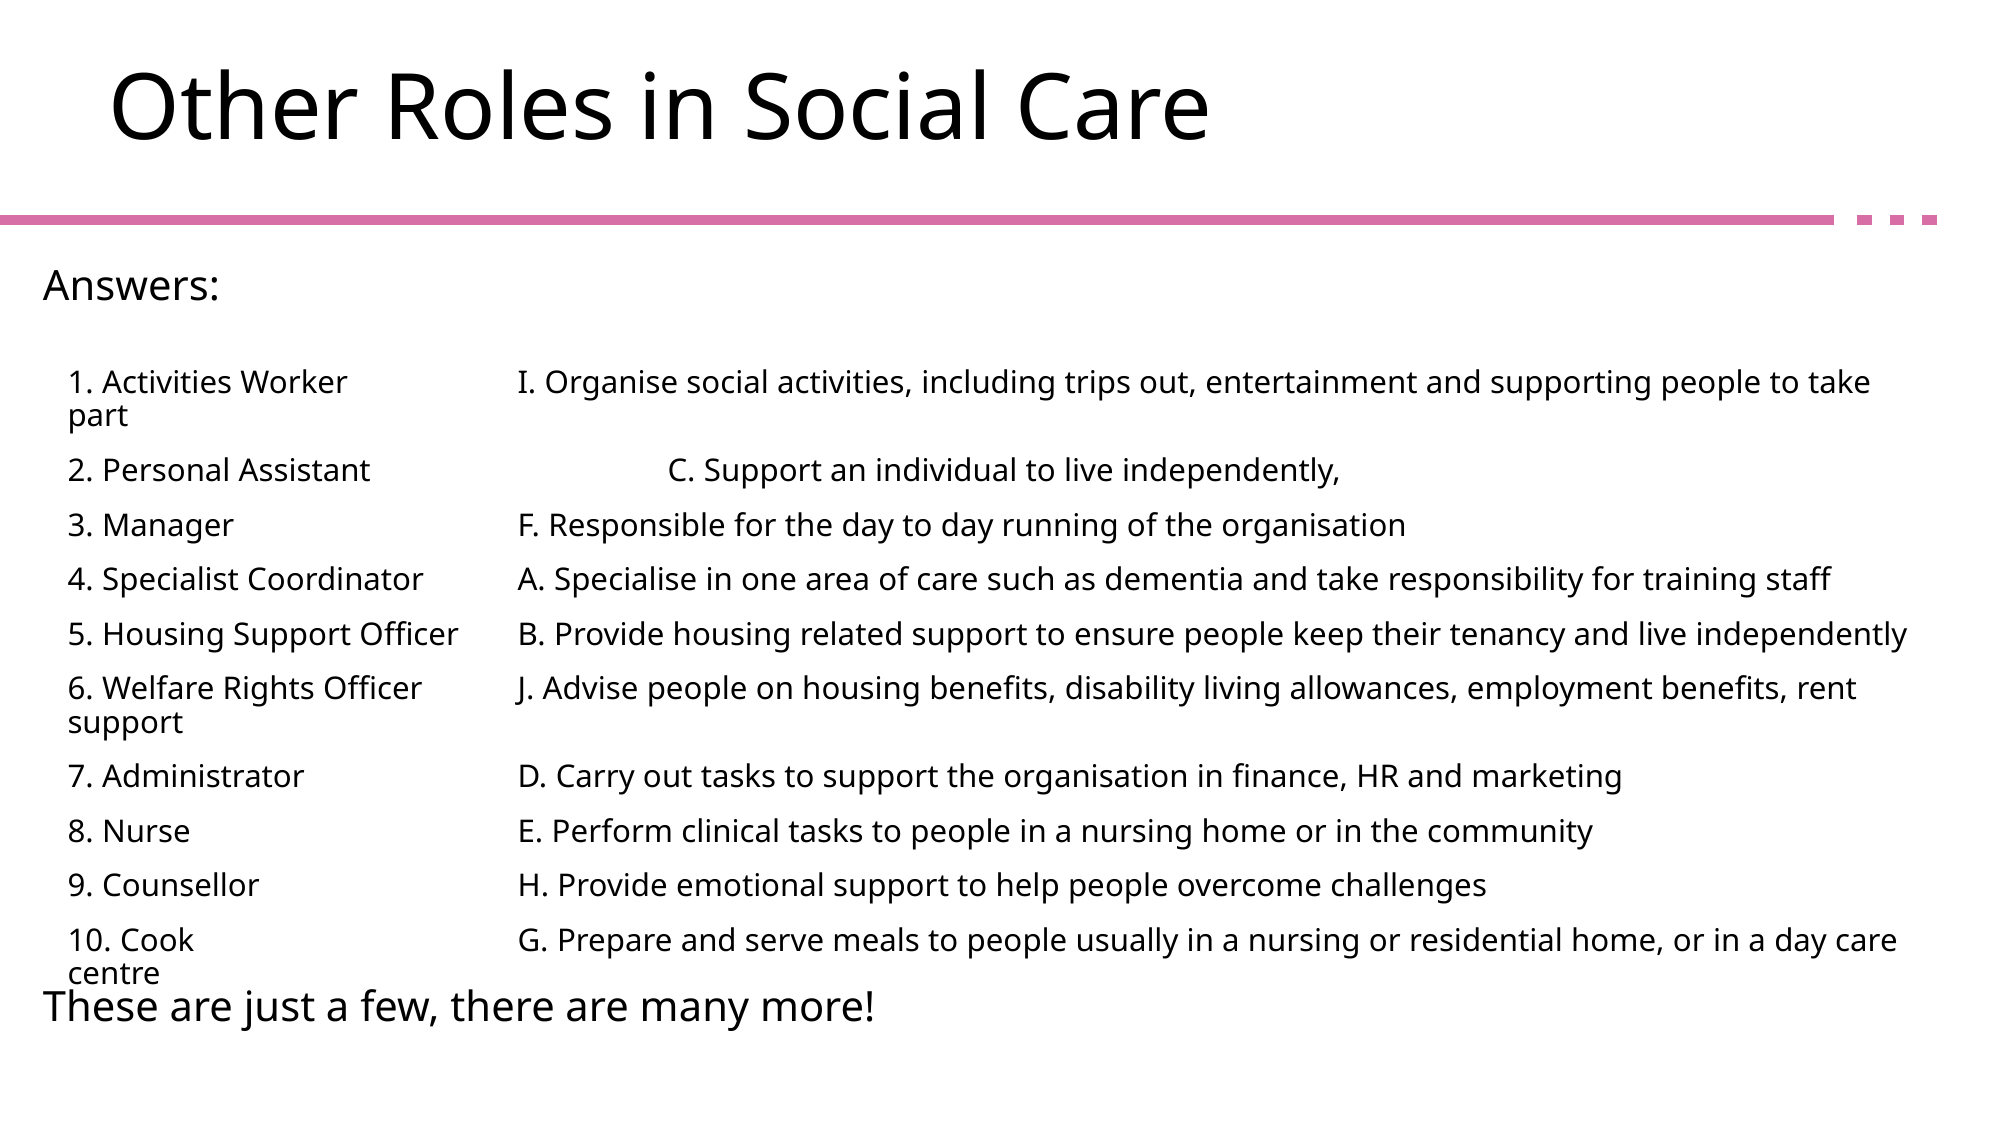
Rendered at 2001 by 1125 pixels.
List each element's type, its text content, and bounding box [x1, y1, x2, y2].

text_box Answers: [27, 256, 1924, 326]
text_box [0, 215, 1834, 225]
text_box [1890, 215, 1904, 225]
text_box 1. Activities Worker I. Organise social activities, including trips out, entertainment and supporting people to take part 2. Personal Assistant C. Support an individual to live independently, 3. Manager F. Responsible for the day to day running of the organisation 4. Specialist Coordinator A. Specialise in one area of care such as dementia and take responsibility for training staff 5. Housing Support Officer B. Provide housing related support to ensure people keep their tenancy and live independently 6. Welfare Rights Officer J. Advise people on housing benefits, disability living allowances, employment benefits, rent support 7. Administrator D. Carry out tasks to support the organisation in finance, HR and marketing 8. Nurse E. Perform clinical tasks to people in a nursing home or in the community 9. Counsellor H. Provide emotional support to help people overcome challenges 10. Cook G. Prepare and serve meals to people usually in a nursing or residential home, or in a day care centre [52, 358, 1948, 1083]
text_box [1857, 215, 1872, 225]
text_box These are just a few, there are many more! [27, 977, 1924, 1047]
text_box [1922, 215, 1937, 225]
title Other Roles in Social Care [94, 41, 1800, 177]
